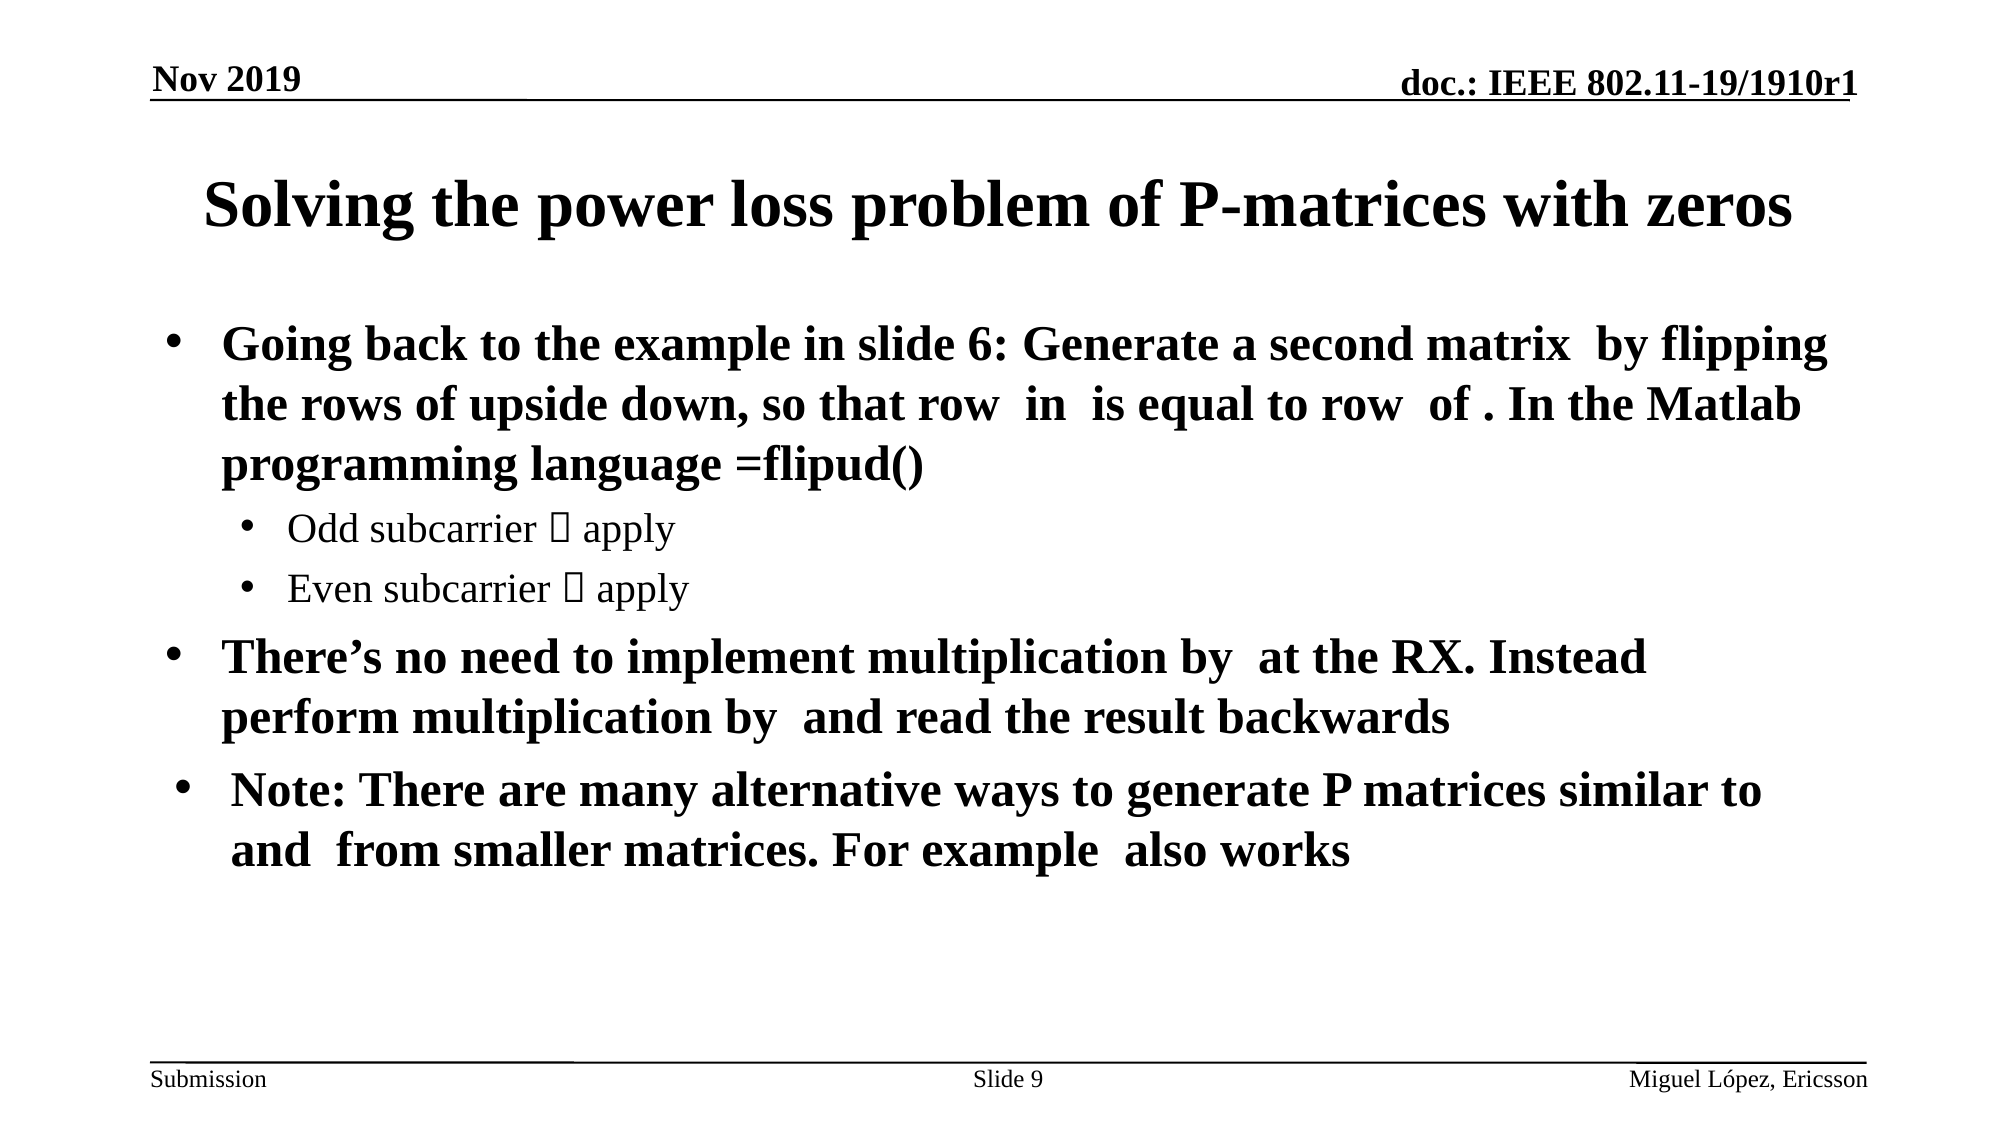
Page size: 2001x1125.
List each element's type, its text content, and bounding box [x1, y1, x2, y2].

slide_number Slide 9 [950, 1061, 1067, 1123]
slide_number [152, 54, 563, 100]
title Solving the power loss problem of P-matrices with zeros [149, 112, 1850, 288]
footer Miguel López, Ericsson [1171, 1061, 1869, 1093]
